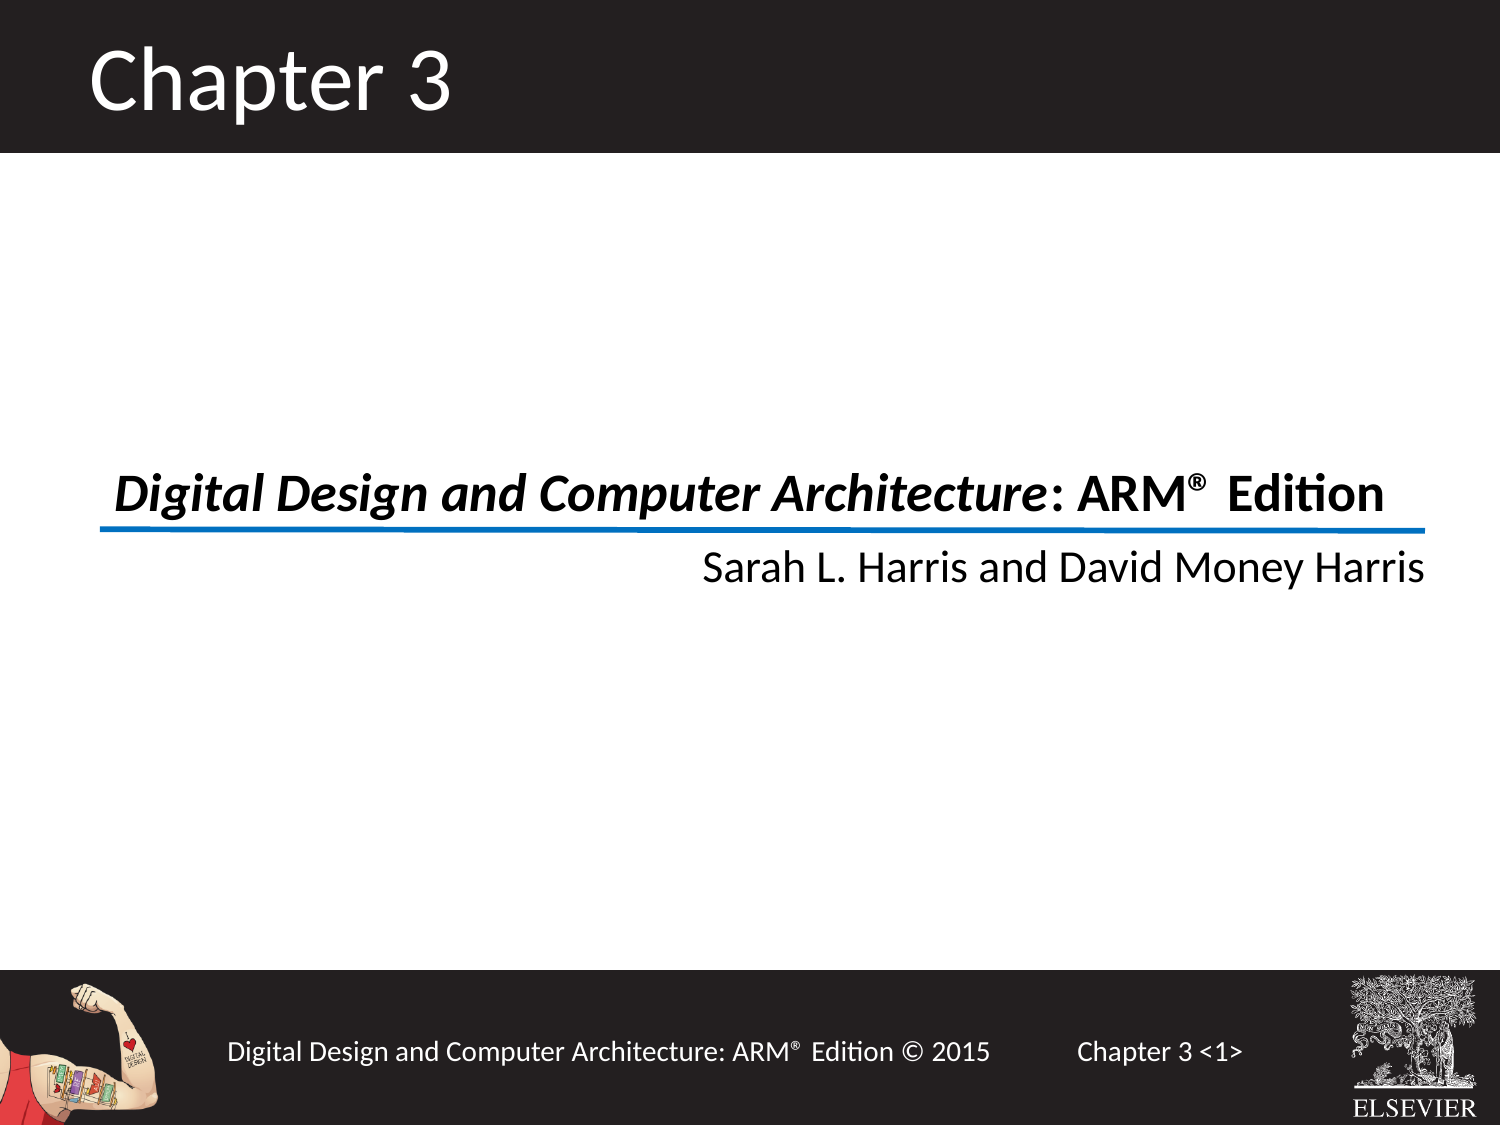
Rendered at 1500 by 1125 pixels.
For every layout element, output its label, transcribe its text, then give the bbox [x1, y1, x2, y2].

text_box Digital Design and Computer Architecture: ARM® Edition [99, 449, 1425, 527]
picture [1350, 974, 1477, 1117]
text_box Timing Analysis [687, 531, 1424, 537]
text_box Chapter 3 [75, 11, 1375, 136]
text_box Sarah L. Harris and David Money Harris [687, 529, 1463, 599]
picture [0, 979, 163, 1125]
